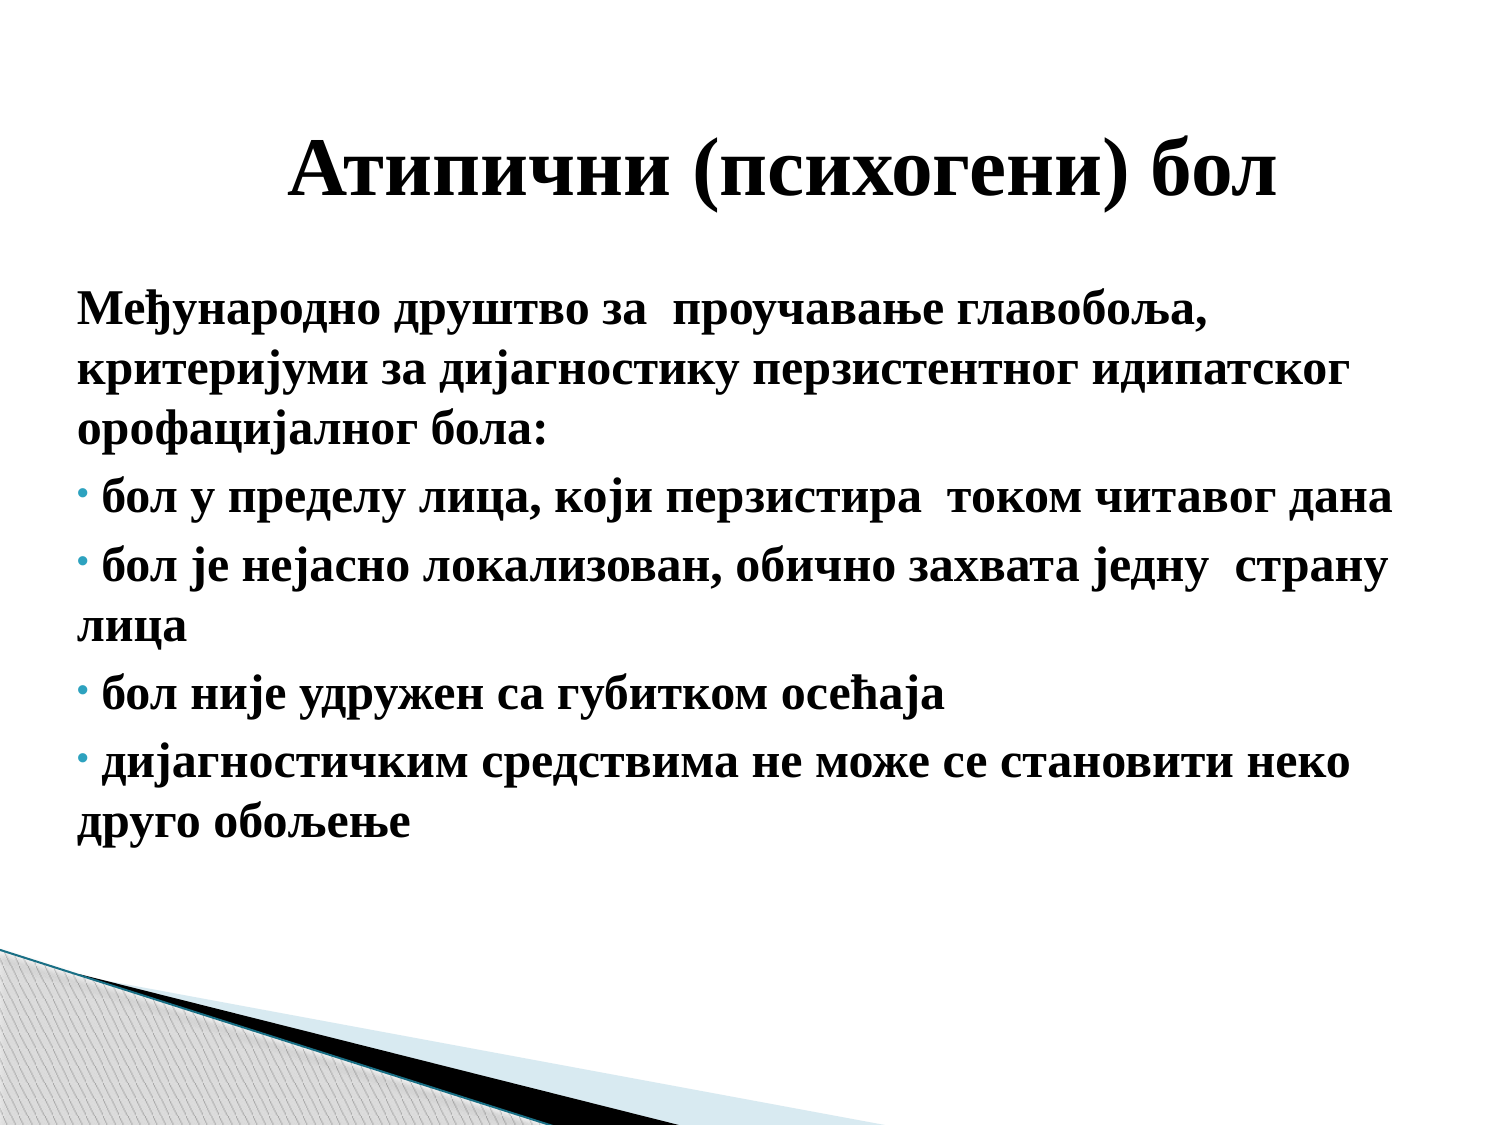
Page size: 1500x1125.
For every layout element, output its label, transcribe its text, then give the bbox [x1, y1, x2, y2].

subtitle Међународно друштво за проучавање главобоља, критеријуми за дијагностику перзистентног идипатског орофацијалног бола: бол у пределу лица, који перзистира током читавог дана бол је нејасно локализован, обично захвата једну страну лица бол није удружен са губитком осећаја дијагностичким средствима не може се становити неко друго обољење [76, 267, 1436, 1059]
title Атипични (психогени) бол [147, 42, 1423, 212]
